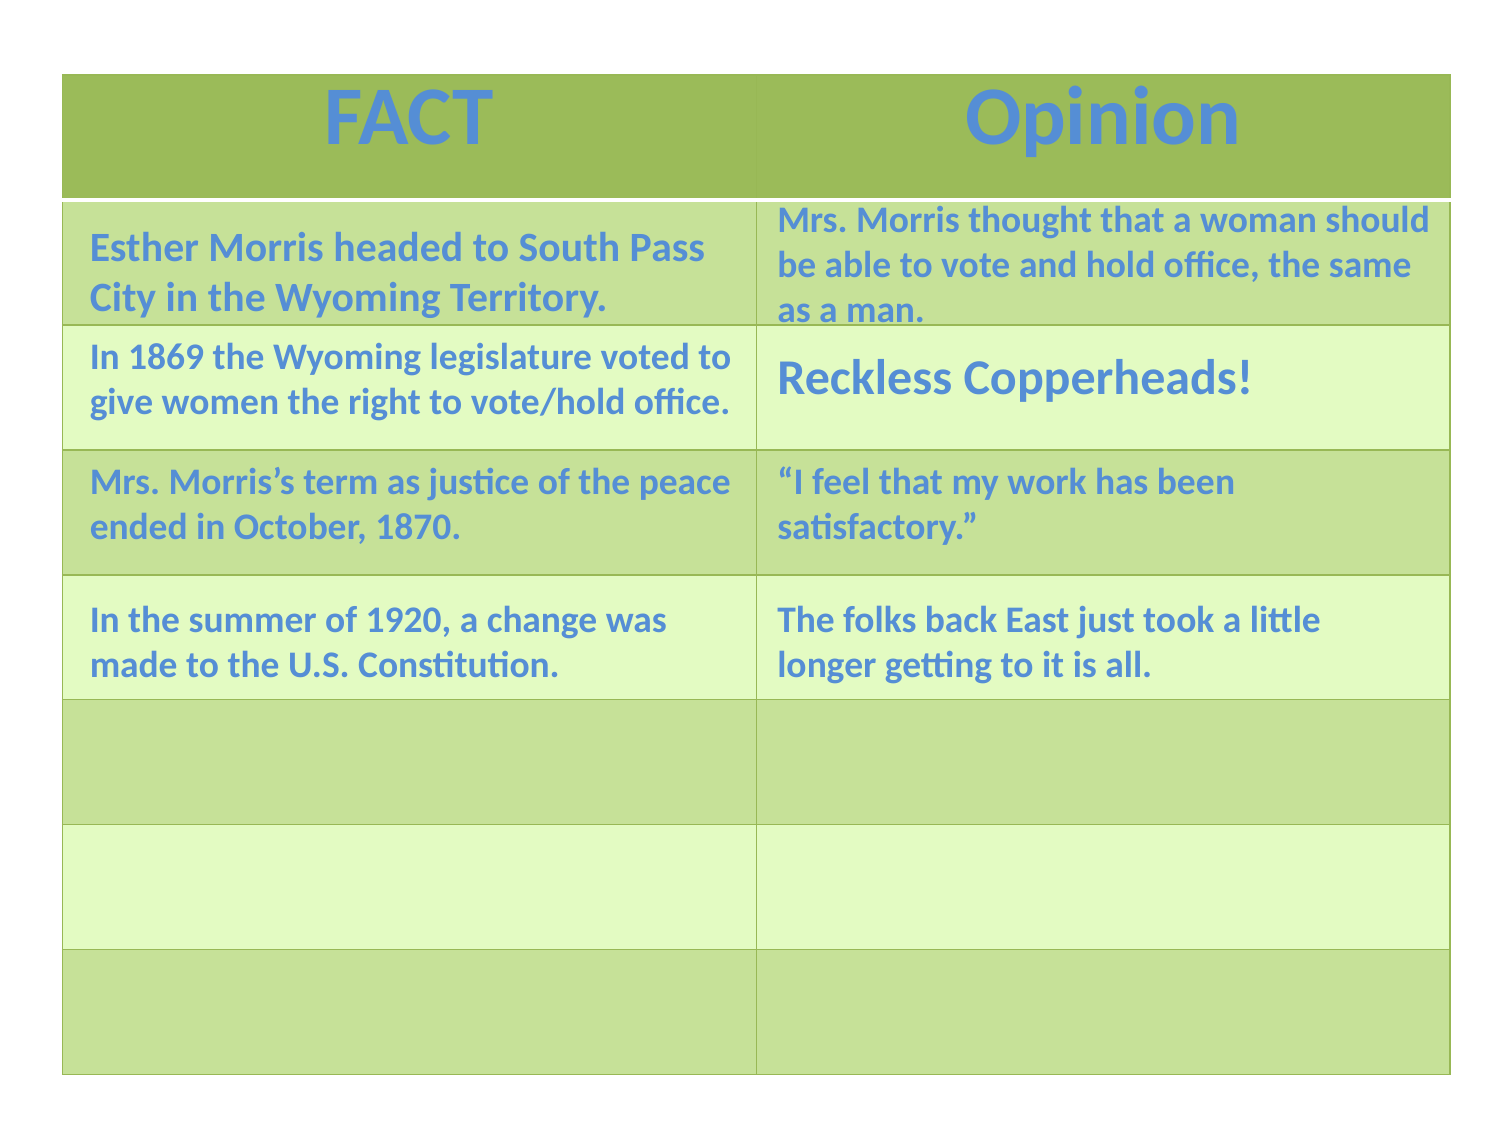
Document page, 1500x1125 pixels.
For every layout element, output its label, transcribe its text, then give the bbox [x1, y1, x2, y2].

table_cell [63, 326, 756, 449]
table_cell [757, 326, 1449, 449]
table_cell [63, 950, 756, 1074]
text_box Mrs. Morris’s term as justice of the peace ended in October, 1870. [74, 449, 750, 555]
table_cell [63, 576, 756, 699]
text_box In 1869 the Wyoming legislature voted to give women the right to vote/hold office. [74, 324, 750, 430]
table_cell [63, 202, 756, 324]
text_box Esther Morris headed to South Pass City in the Wyoming Territory. [74, 212, 738, 324]
text_box Mrs. Morris thought that a woman should be able to vote and hold office, the same as a man. [762, 187, 1450, 338]
table_header Opinion [757, 76, 1449, 198]
table_cell [63, 451, 756, 574]
table_cell [63, 825, 756, 949]
table_cell [757, 700, 1449, 824]
text_box The folks back East just took a little longer getting to it is all. [762, 587, 1438, 693]
table_cell [63, 700, 756, 824]
text_box In the summer of 1920, a change was made to the U.S. Constitution. [74, 587, 750, 693]
table_cell [757, 451, 1449, 574]
table_cell [757, 950, 1449, 1074]
table_header FACT [63, 76, 756, 198]
table_cell [757, 202, 762, 324]
text_box “I feel that my work has been satisfactory.” [762, 449, 1438, 555]
table_cell [757, 825, 1449, 949]
text_box Reckless Copperheads! [762, 337, 1438, 413]
table_cell [757, 576, 1449, 699]
